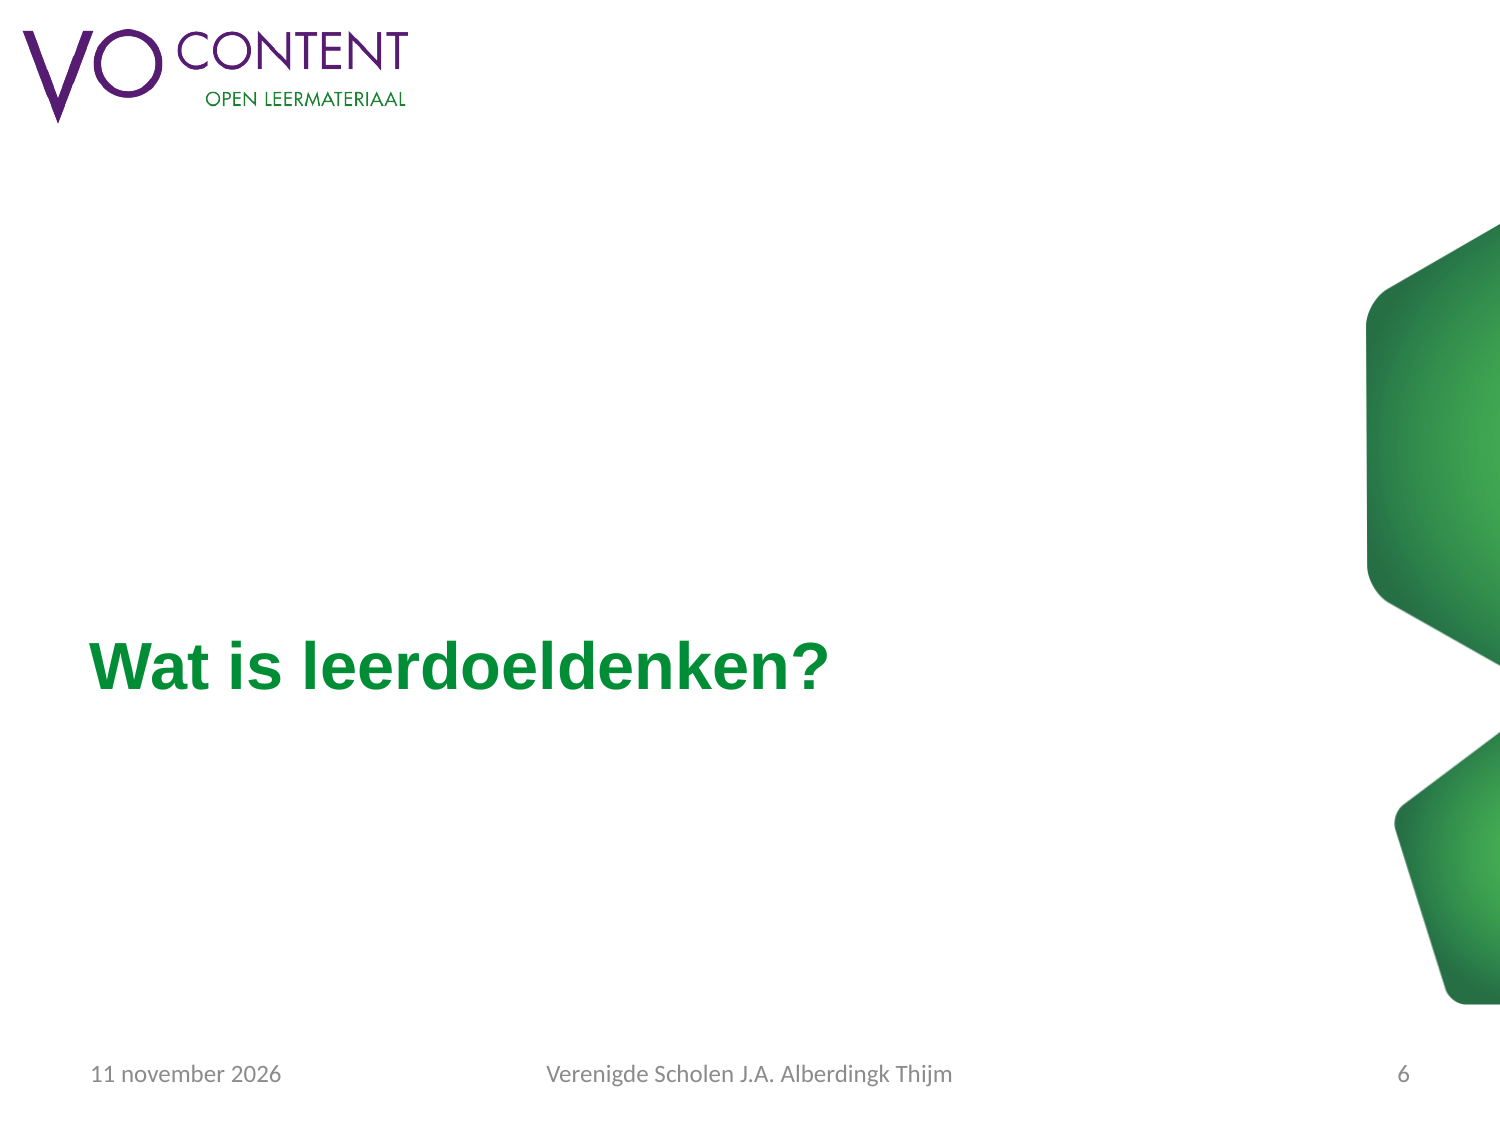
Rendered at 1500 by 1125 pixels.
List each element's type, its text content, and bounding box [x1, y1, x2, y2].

slide_number 6 [1074, 1042, 1425, 1103]
list Wat is leerdoeldenken? [75, 615, 1239, 947]
picture [22, 29, 408, 124]
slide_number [75, 1042, 425, 1103]
footer Verenigde Scholen J.A. Alberdingk Thijm [512, 1042, 988, 1103]
picture [1366, 222, 1500, 1005]
